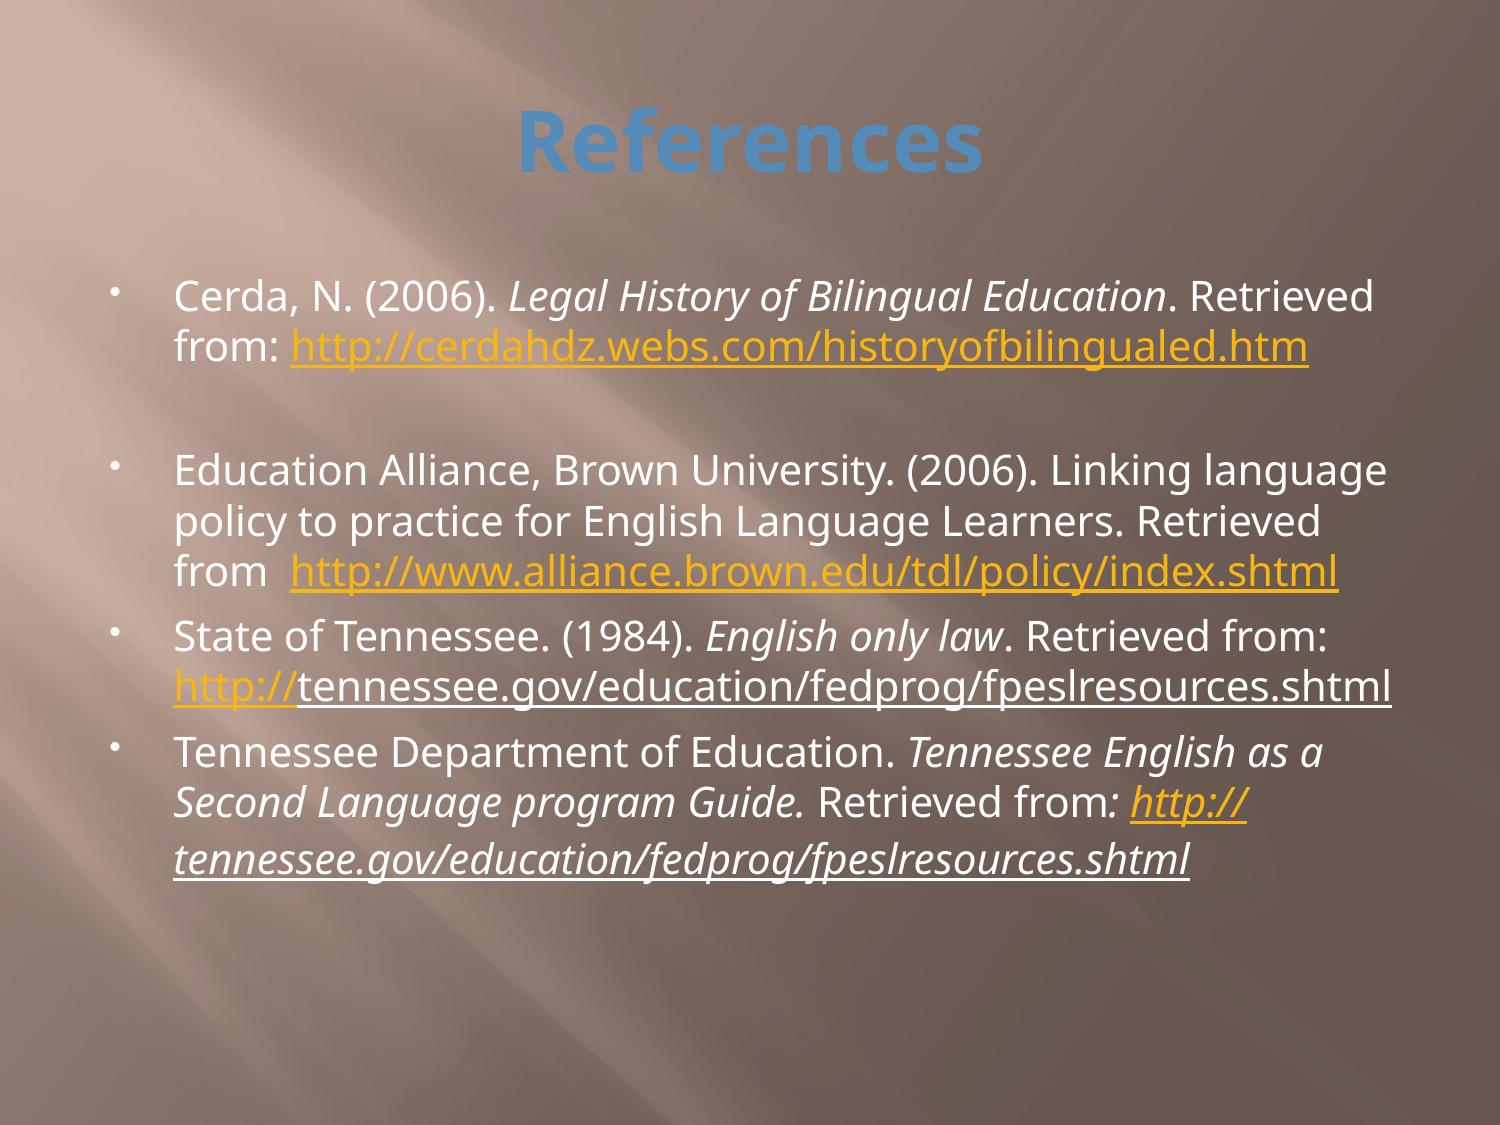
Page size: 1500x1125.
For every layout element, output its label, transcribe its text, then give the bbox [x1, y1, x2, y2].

list Cerda, N. (2006). Legal History of Bilingual Education. Retrieved from: http://cerdahdz.webs.com/historyofbilingualed.htm Education Alliance, Brown University. (2006). Linking language policy to practice for English Language Learners. Retrieved from http://www.alliance.brown.edu/tdl/policy/index.shtml State of Tennessee. (1984). English only law. Retrieved from: http://tennessee.gov/education/fedprog/fpeslresources.shtml Tennessee Department of Education. Tennessee English as a Second Language program Guide. Retrieved from: http://tennessee.gov/education/fedprog/fpeslresources.shtml [75, 262, 1425, 1035]
title References [75, 45, 1425, 233]
